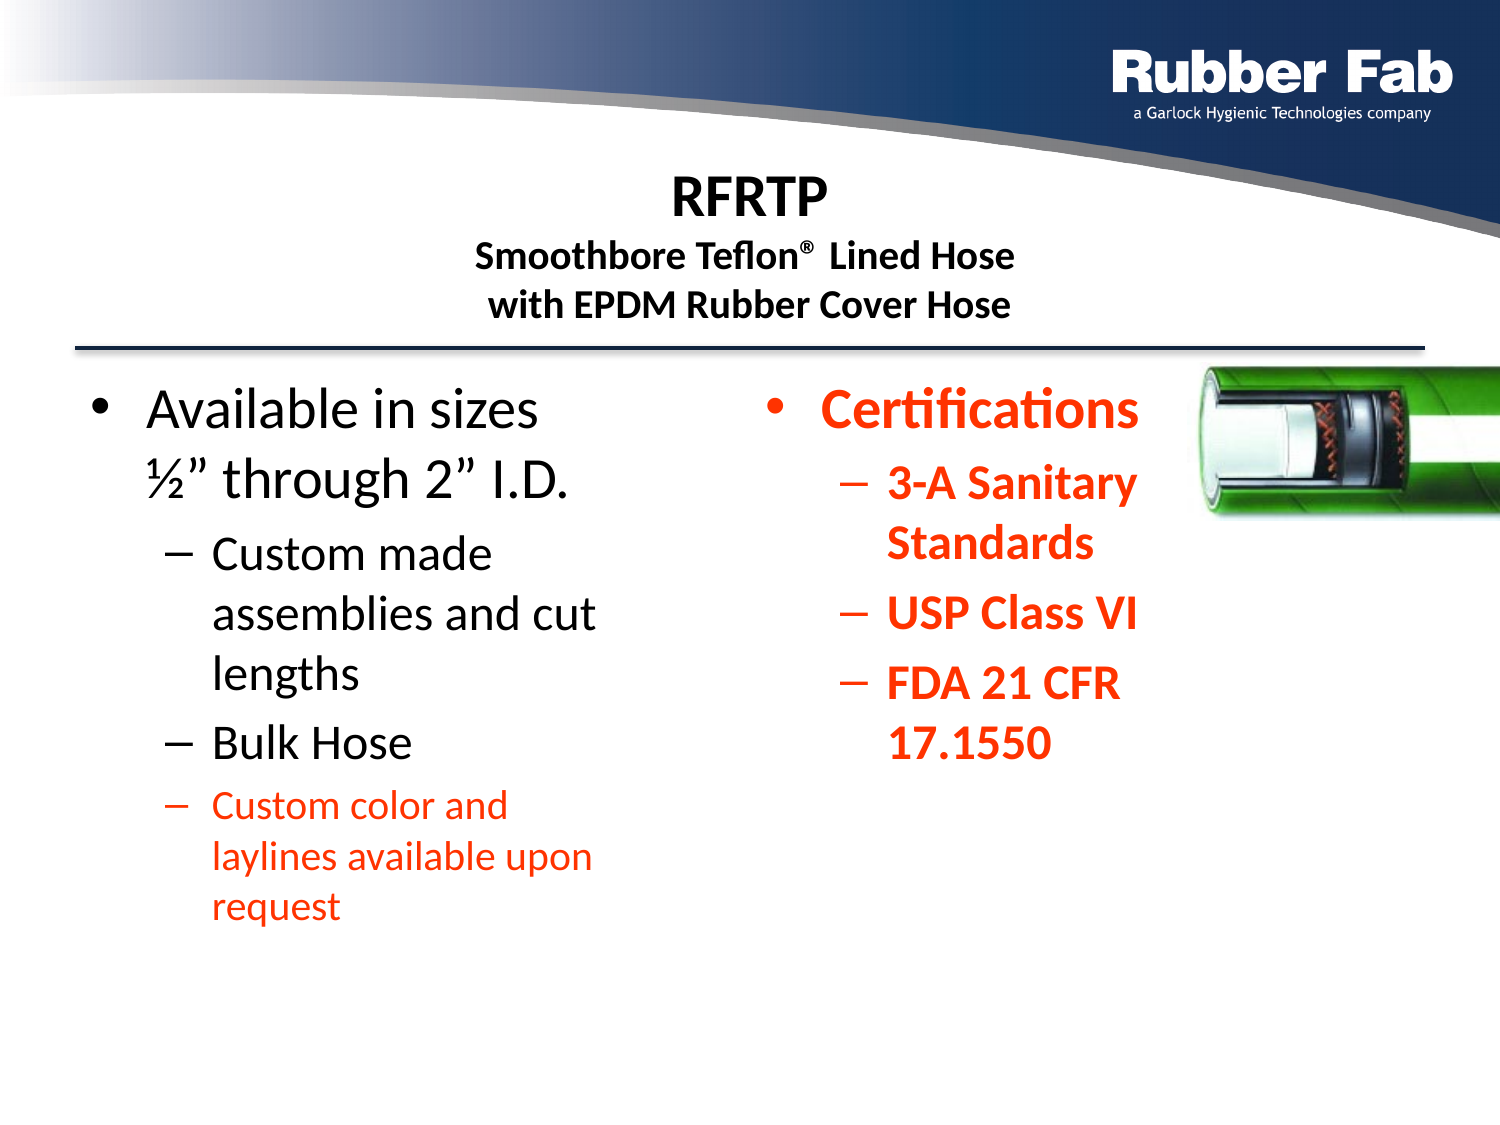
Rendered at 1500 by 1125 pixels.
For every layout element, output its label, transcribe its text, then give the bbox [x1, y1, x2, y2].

picture [1187, 362, 1500, 521]
text_box Certifications 3-A Sanitary Standards USP Class VI FDA 21 CFR 17.1550 [750, 362, 1306, 1005]
picture [0, 0, 1500, 240]
title RFRTP Smoothbore Teflon® Lined Hose with EPDM Rubber Cover Hose [75, 147, 1425, 335]
list Available in sizes ½” through 2” I.D. Custom made assemblies and cut lengths Bulk Hose Custom color and laylines available upon request [75, 362, 631, 1005]
